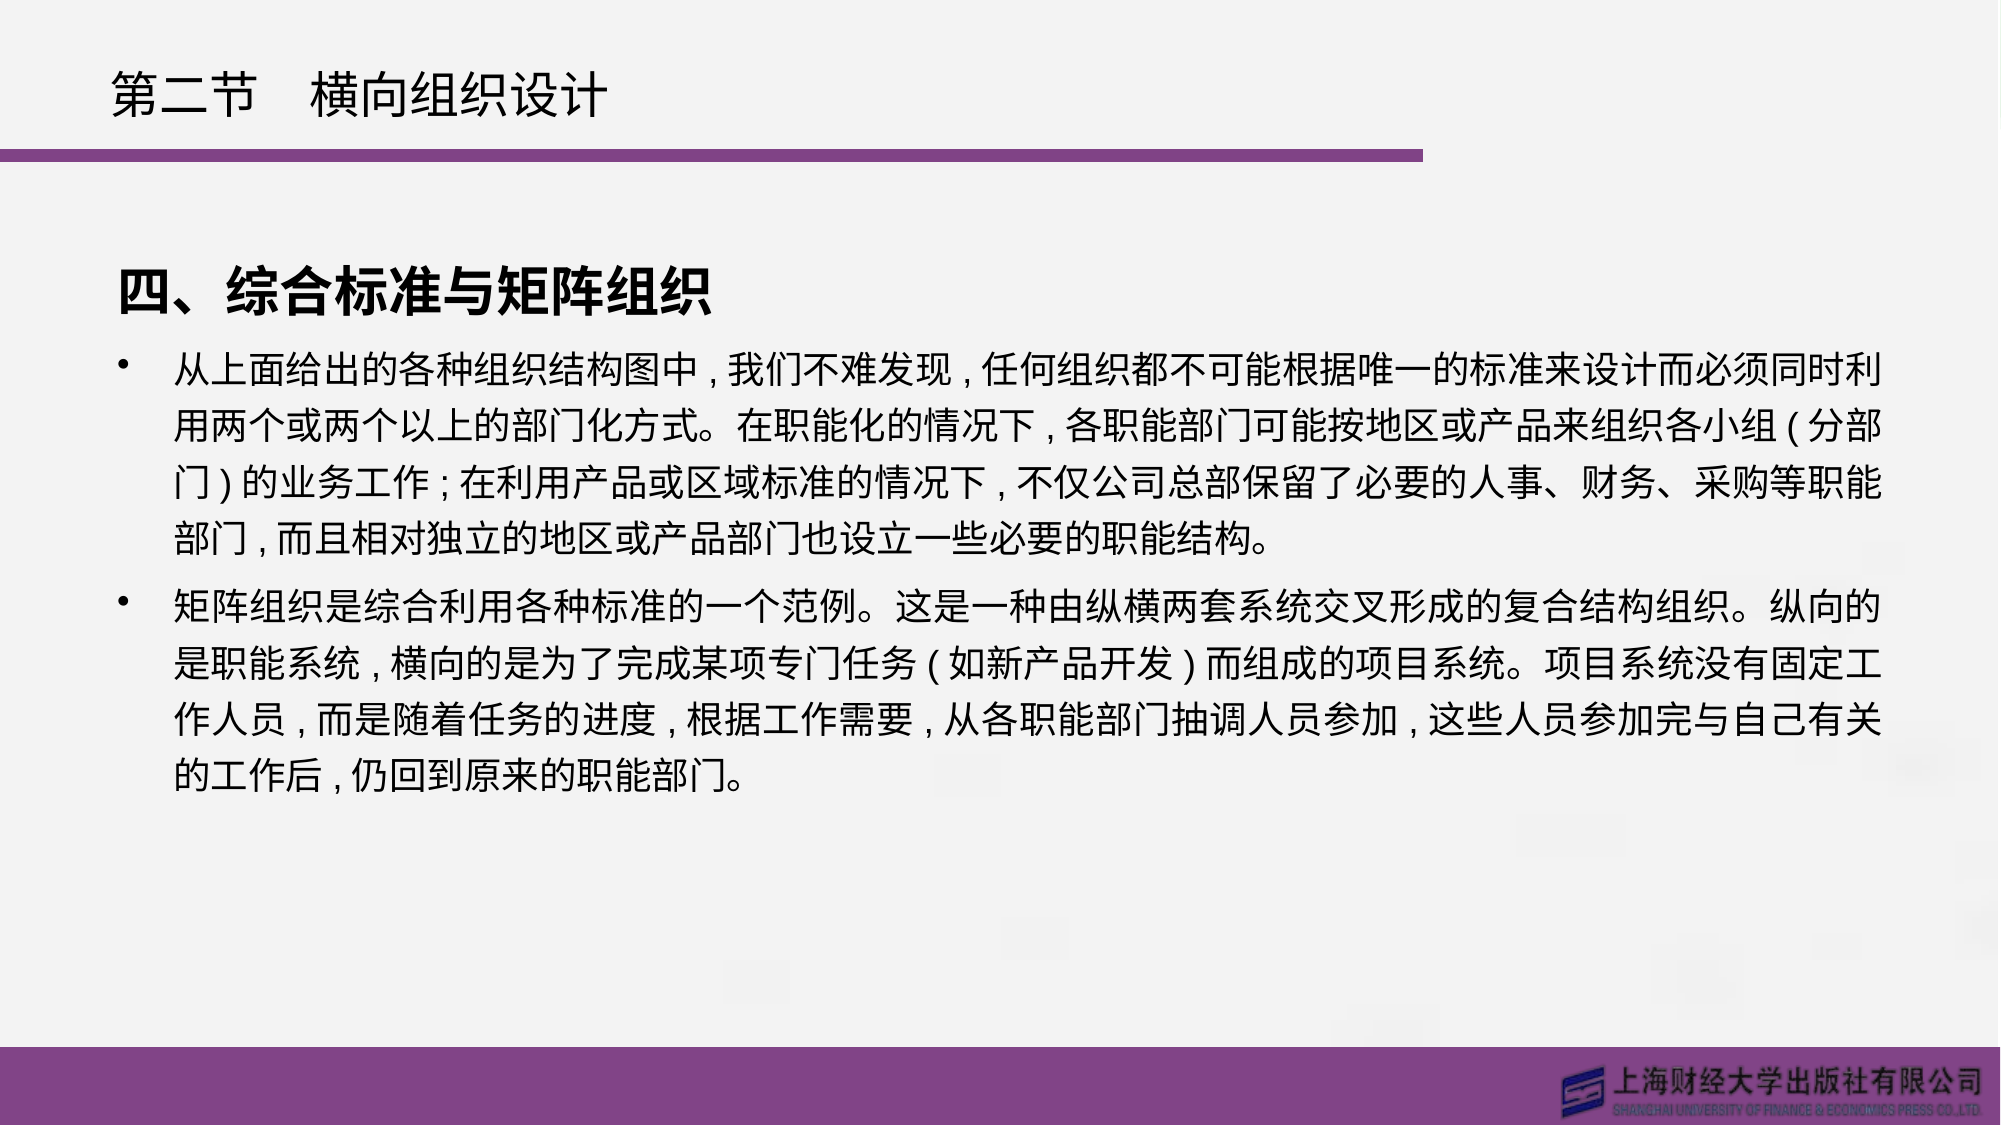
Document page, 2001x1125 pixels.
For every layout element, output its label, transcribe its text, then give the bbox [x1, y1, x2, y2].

title 第二节 横向组织设计 [94, 42, 1451, 146]
picture [0, 0, 2001, 1125]
list 四、综合标准与矩阵组织 从上面给出的各种组织结构图中,我们不难发现,任何组织都不可能根据唯一的标准来设计而必须同时利用两个或两个以上的部门化方式。在职能化的情况下,各职能部门可能按地区或产品来组织各小组(分部门)的业务工作;在利用产品或区域标准的情况下,不仅公司总部保留了必要的人事、财务、采购等职能部门,而且相对独立的地区或产品部门也设立一些必要的职能结构。 矩阵组织是综合利用各种标准的一个范例。这是一种由纵横两套系统交叉形成的复合结构组织。纵向的是职能系统,横向的是为了完成某项专门任务(如新产品开发)而组成的项目系统。项目系统没有固定工作人员,而是随着任务的进度,根据工作需要,从各职能部门抽调人员参加,这些人员参加完与自己有关的工作后,仍回到原来的职能部门。 [102, 233, 1898, 1032]
